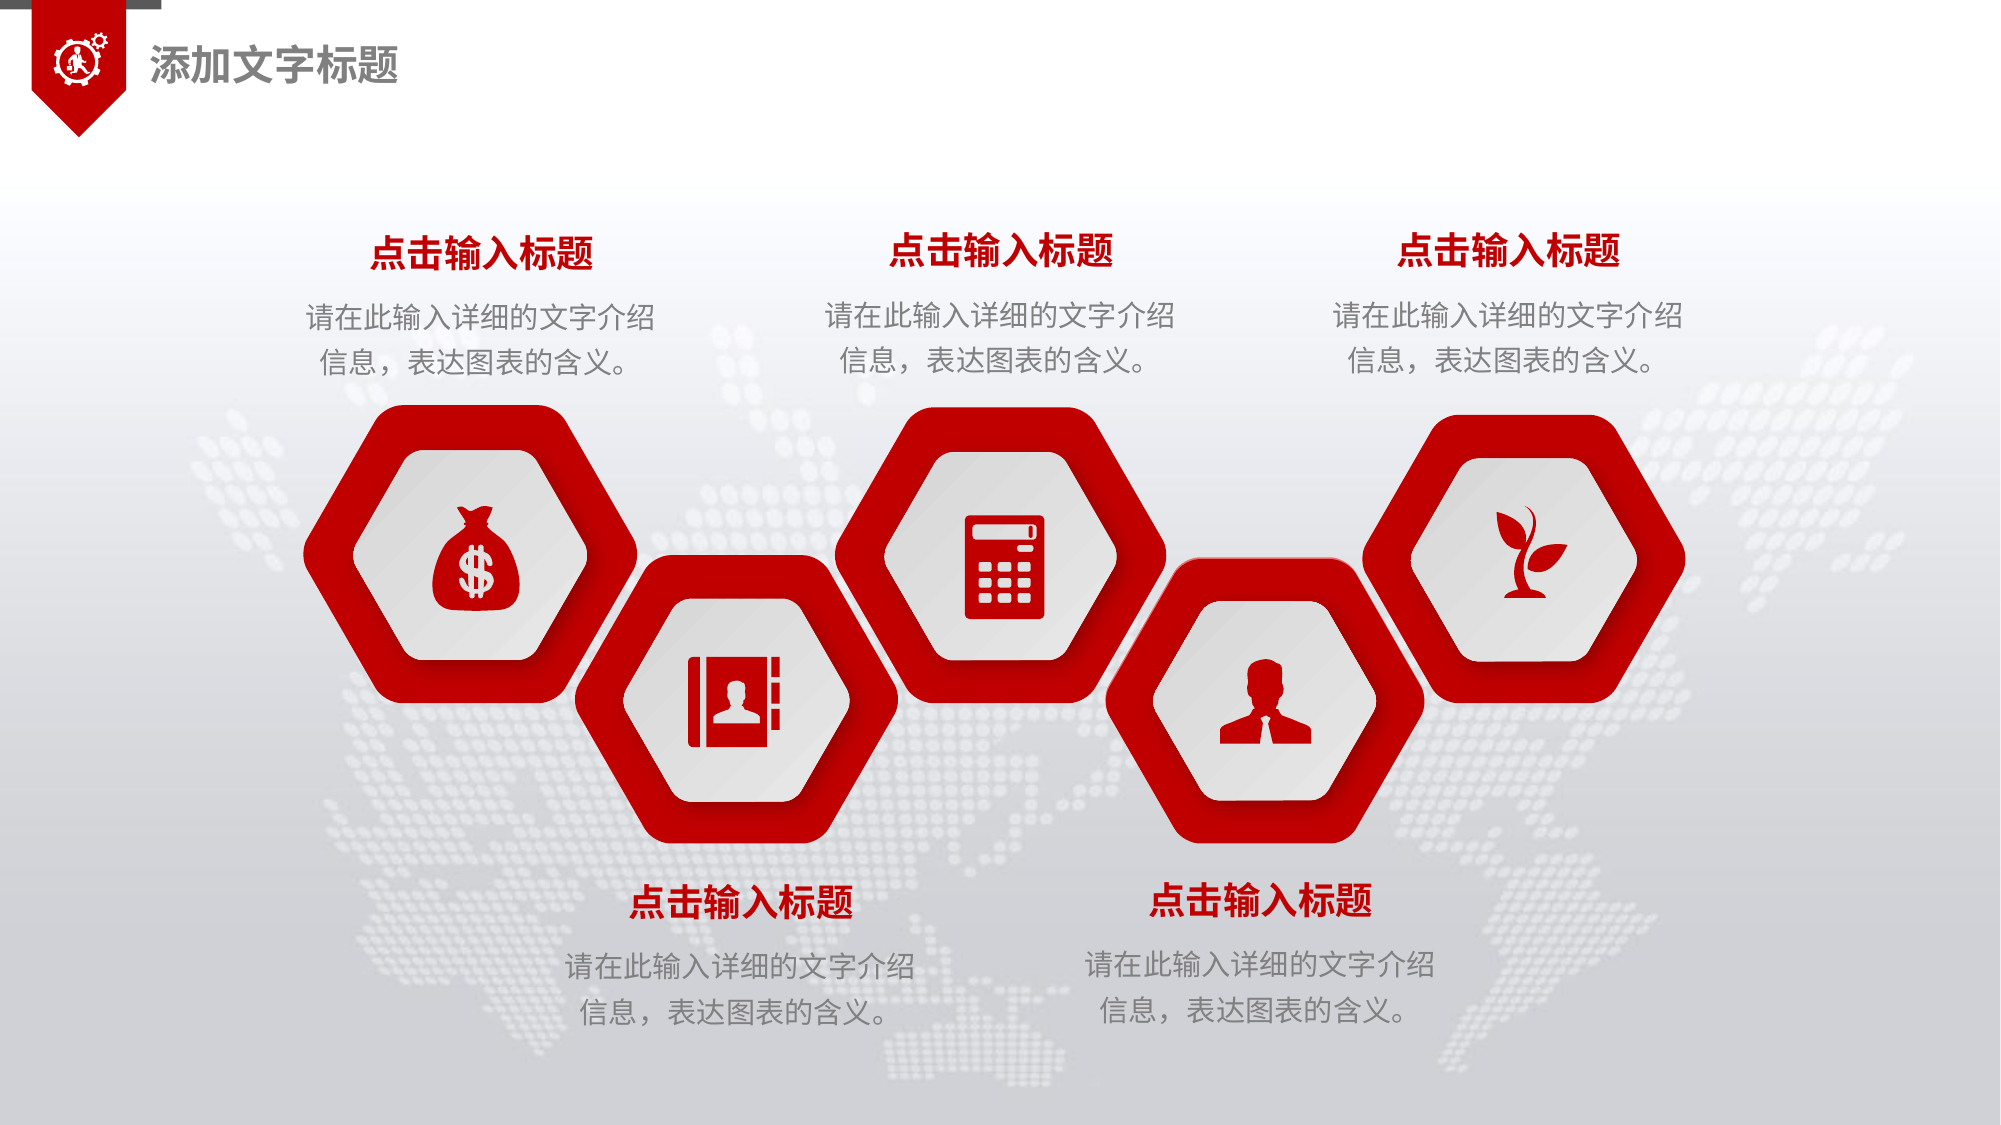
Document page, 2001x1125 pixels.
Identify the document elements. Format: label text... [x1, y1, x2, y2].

text_box [129, 0, 164, 12]
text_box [539, 871, 942, 1036]
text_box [798, 219, 1202, 384]
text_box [279, 221, 682, 386]
text_box [0, 0, 29, 12]
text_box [1104, 556, 1426, 844]
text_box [687, 656, 780, 748]
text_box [1058, 869, 1462, 1033]
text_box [302, 405, 638, 704]
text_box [834, 407, 1167, 704]
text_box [1362, 414, 1686, 704]
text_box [1306, 219, 1710, 384]
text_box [964, 514, 1045, 620]
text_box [31, 0, 127, 138]
picture [0, 0, 2001, 1125]
text_box 添加文字标题 [137, 33, 457, 95]
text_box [574, 554, 899, 844]
